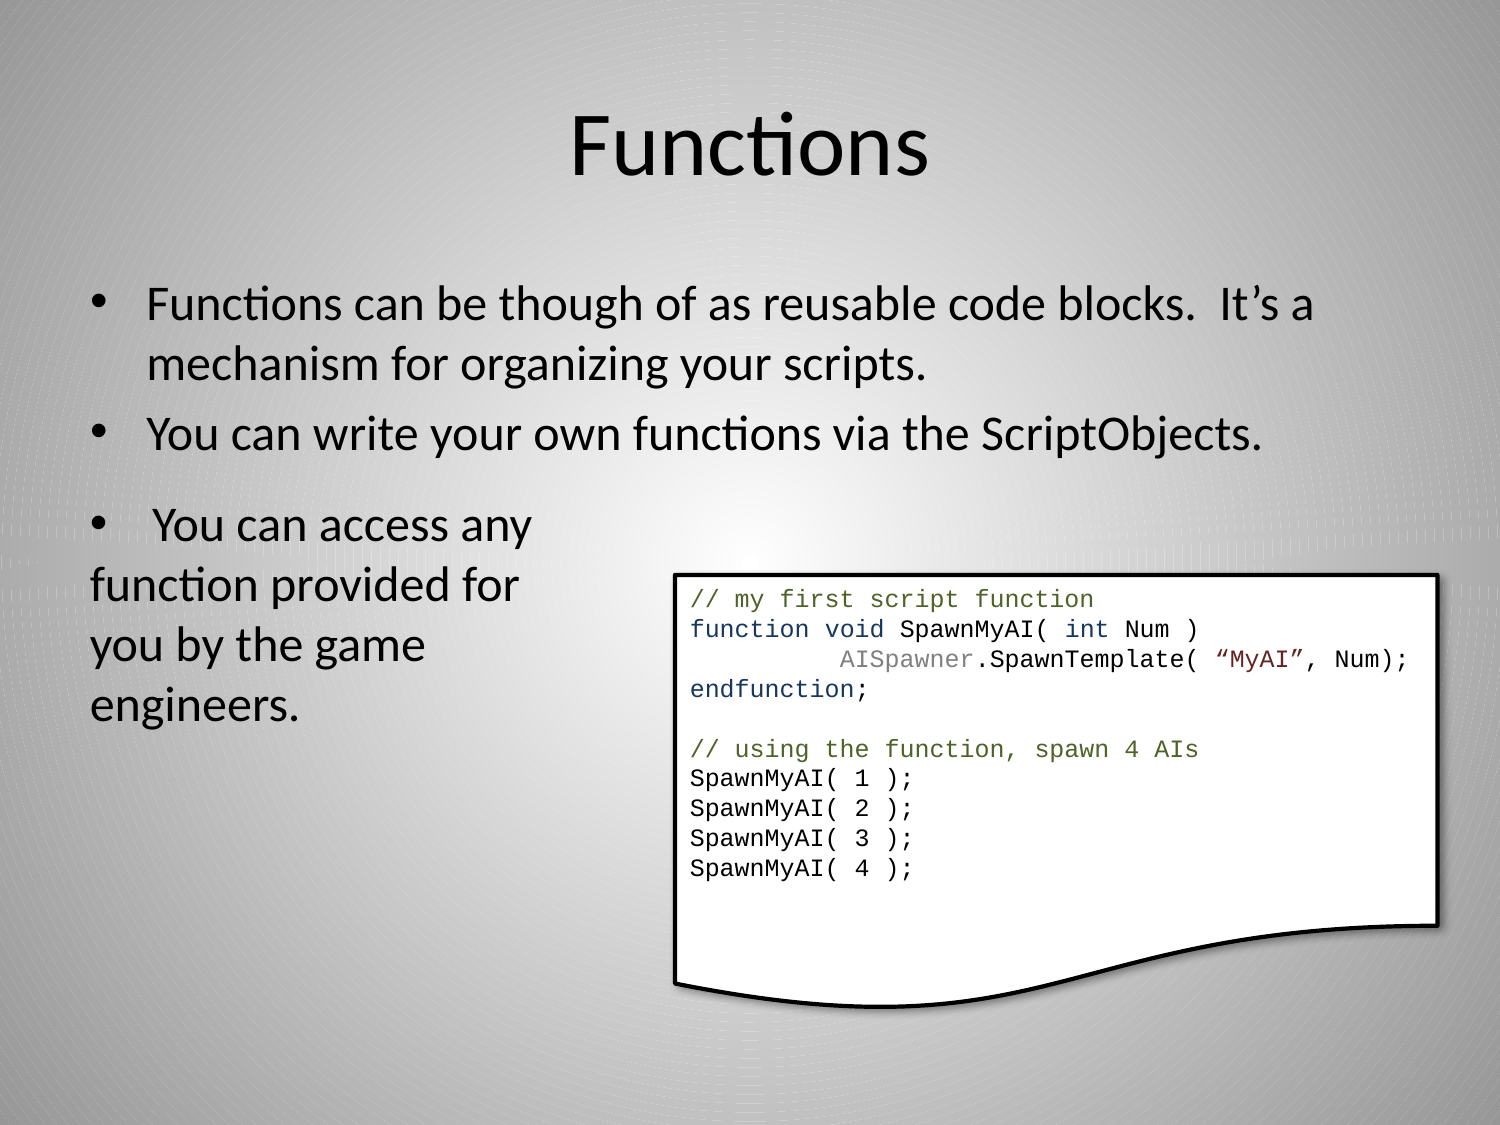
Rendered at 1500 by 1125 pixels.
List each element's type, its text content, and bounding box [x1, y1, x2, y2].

title Functions [75, 45, 1425, 233]
text_box // my first script function function void SpawnMyAI( int Num ) AISpawner.SpawnTemplate( “MyAI”, Num); endfunction; // using the function, spawn 4 AIs SpawnMyAI( 1 ); SpawnMyAI( 2 ); SpawnMyAI( 3 ); SpawnMyAI( 4 ); [672, 572, 1440, 1009]
list Functions can be though of as reusable code blocks. It’s a mechanism for organizing your scripts. You can write your own functions via the ScriptObjects. [75, 262, 1425, 513]
text_box You can access any function provided for you by the game engineers. [75, 484, 575, 785]
